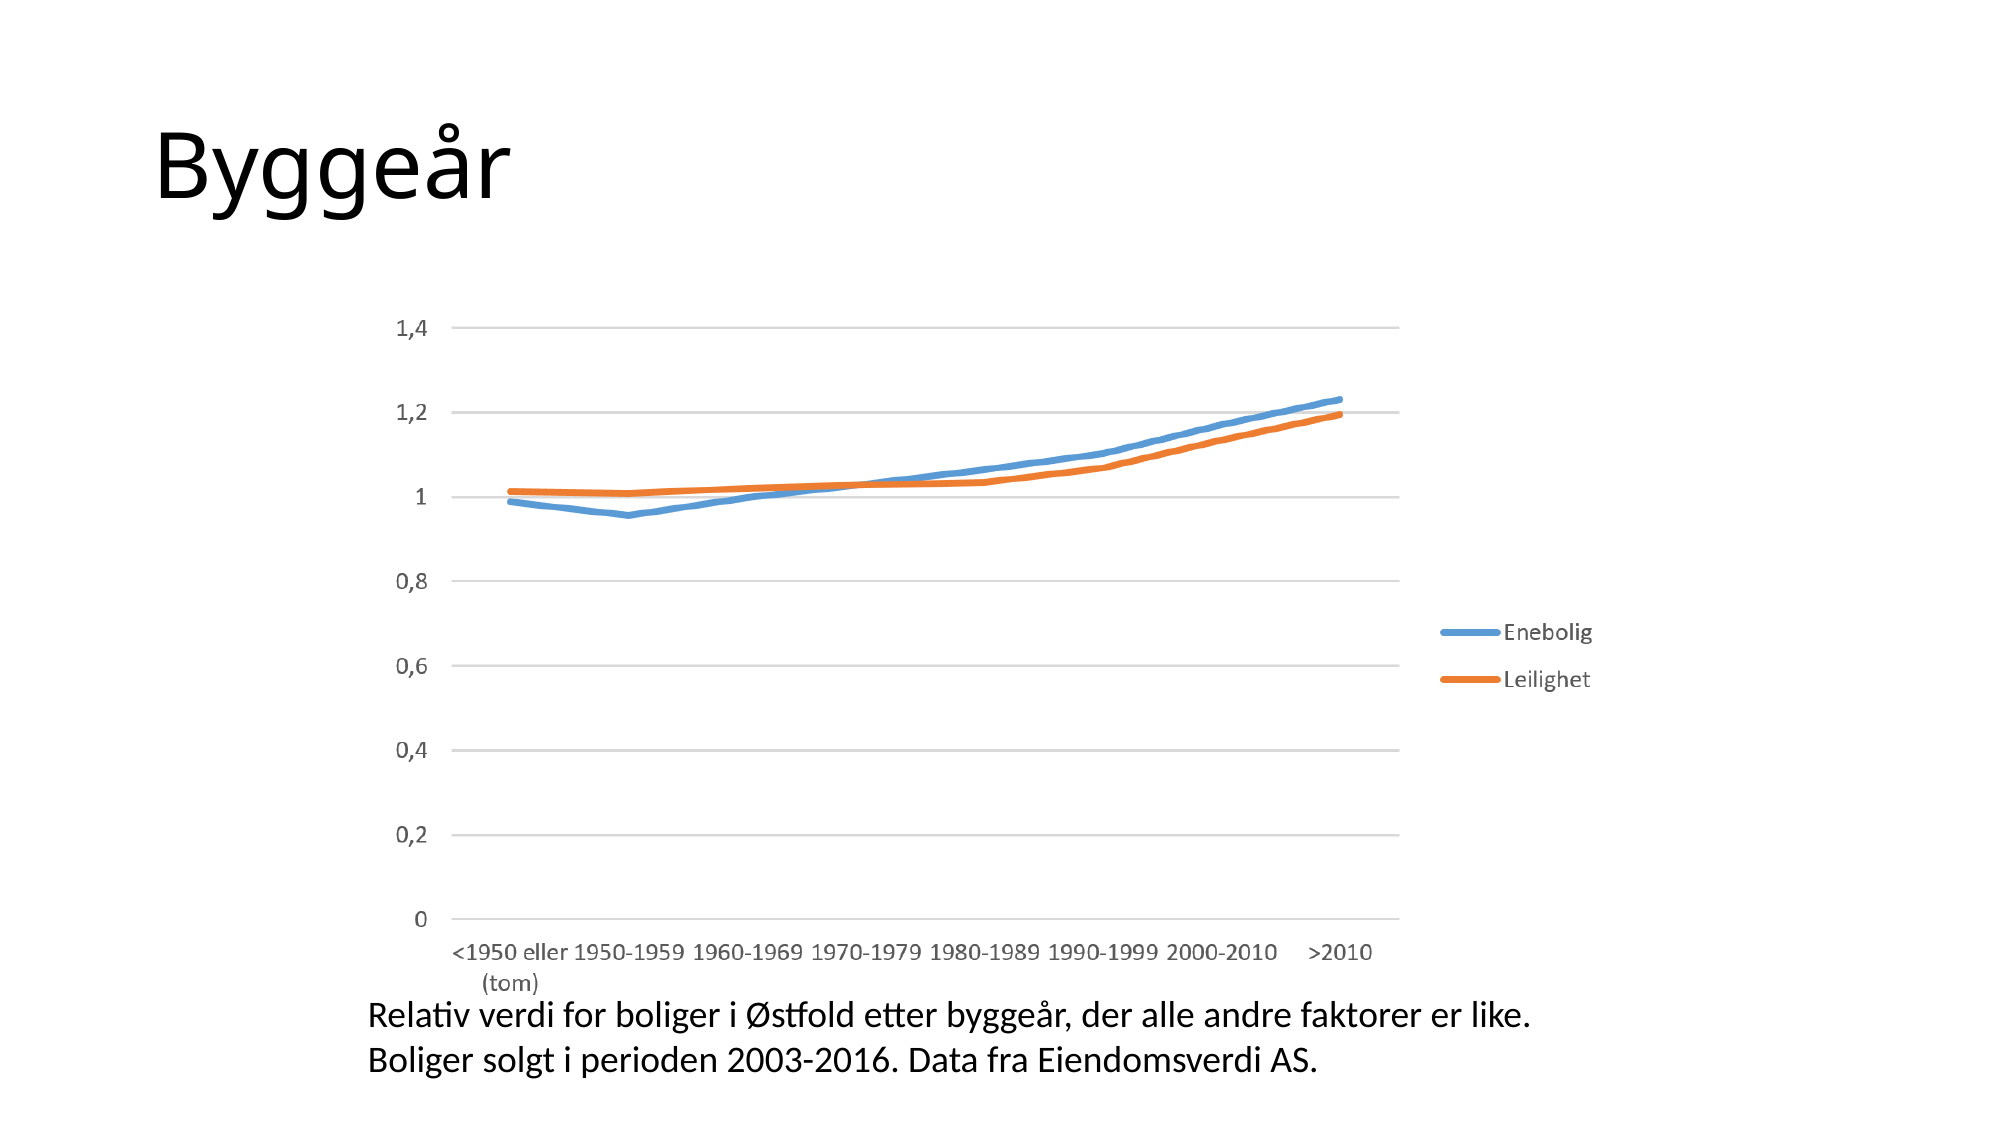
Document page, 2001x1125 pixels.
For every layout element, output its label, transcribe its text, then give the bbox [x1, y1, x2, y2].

text_box Relativ verdi for boliger i Østfold etter byggeår, der alle andre faktorer er like. Boliger solgt i perioden 2003-2016. Data fra Eiendomsverdi AS. [353, 982, 1619, 1088]
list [381, 299, 1619, 1014]
title Byggeår [137, 59, 1863, 278]
